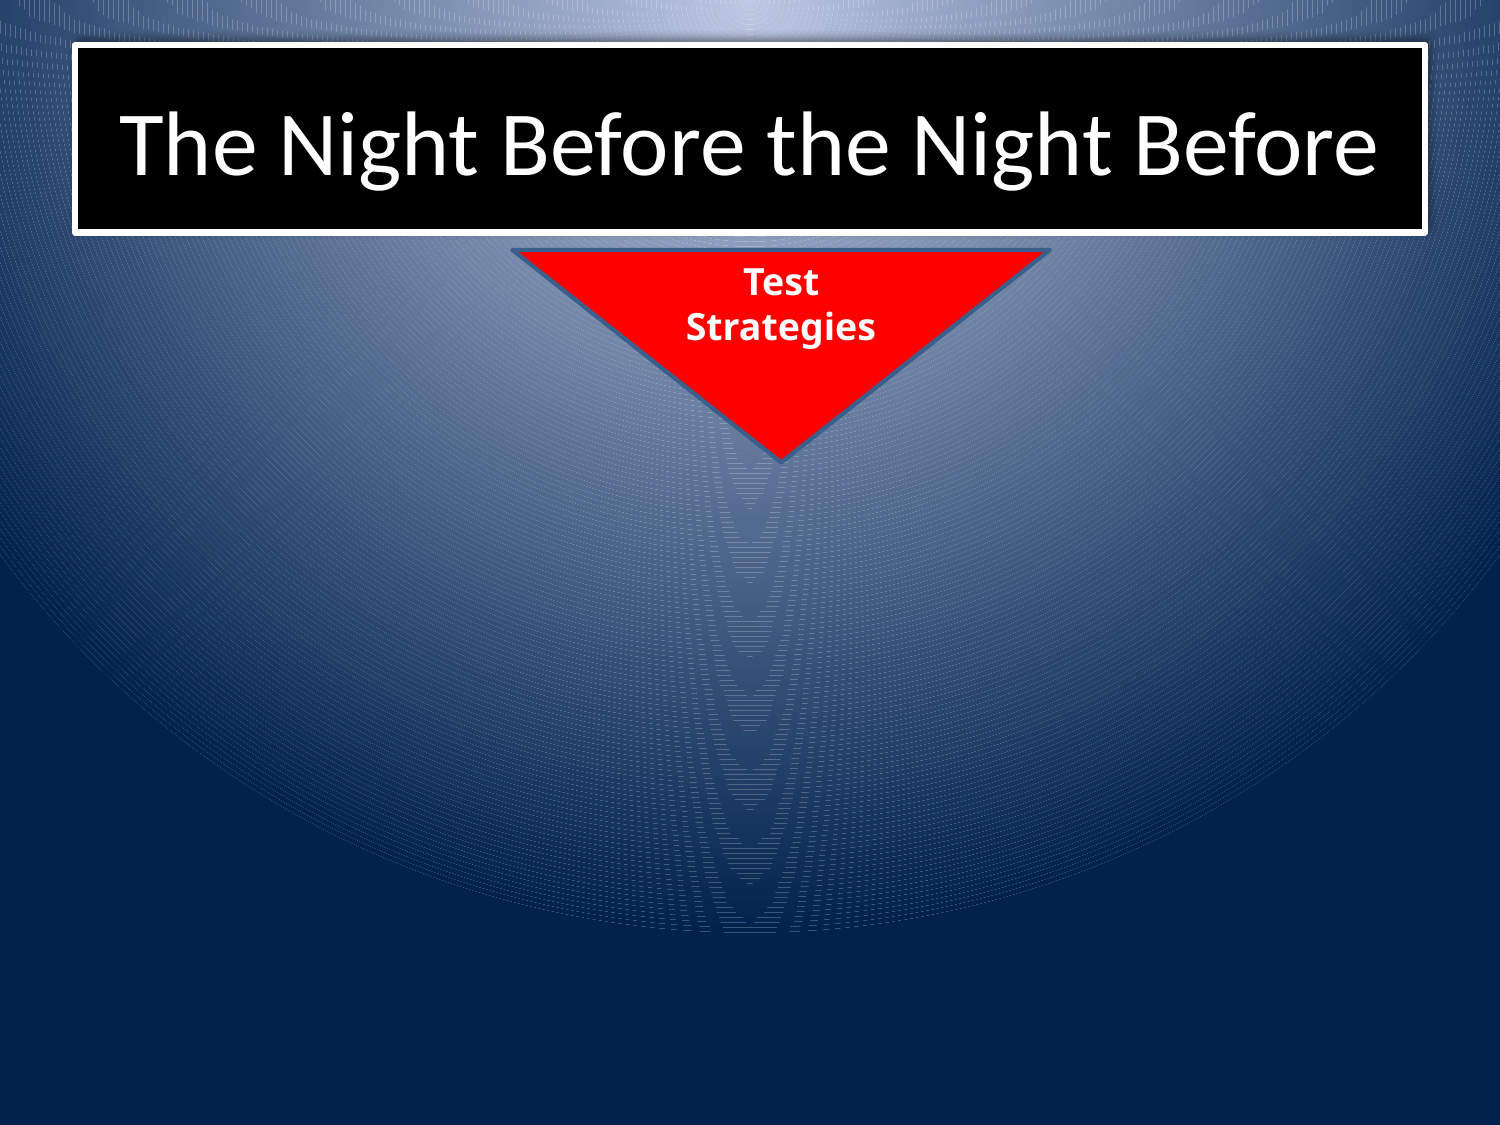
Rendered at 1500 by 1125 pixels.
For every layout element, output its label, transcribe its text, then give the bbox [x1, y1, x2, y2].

text_box Test Strategies [510, 247, 1052, 465]
title The Night Before the Night Before [72, 42, 1428, 236]
